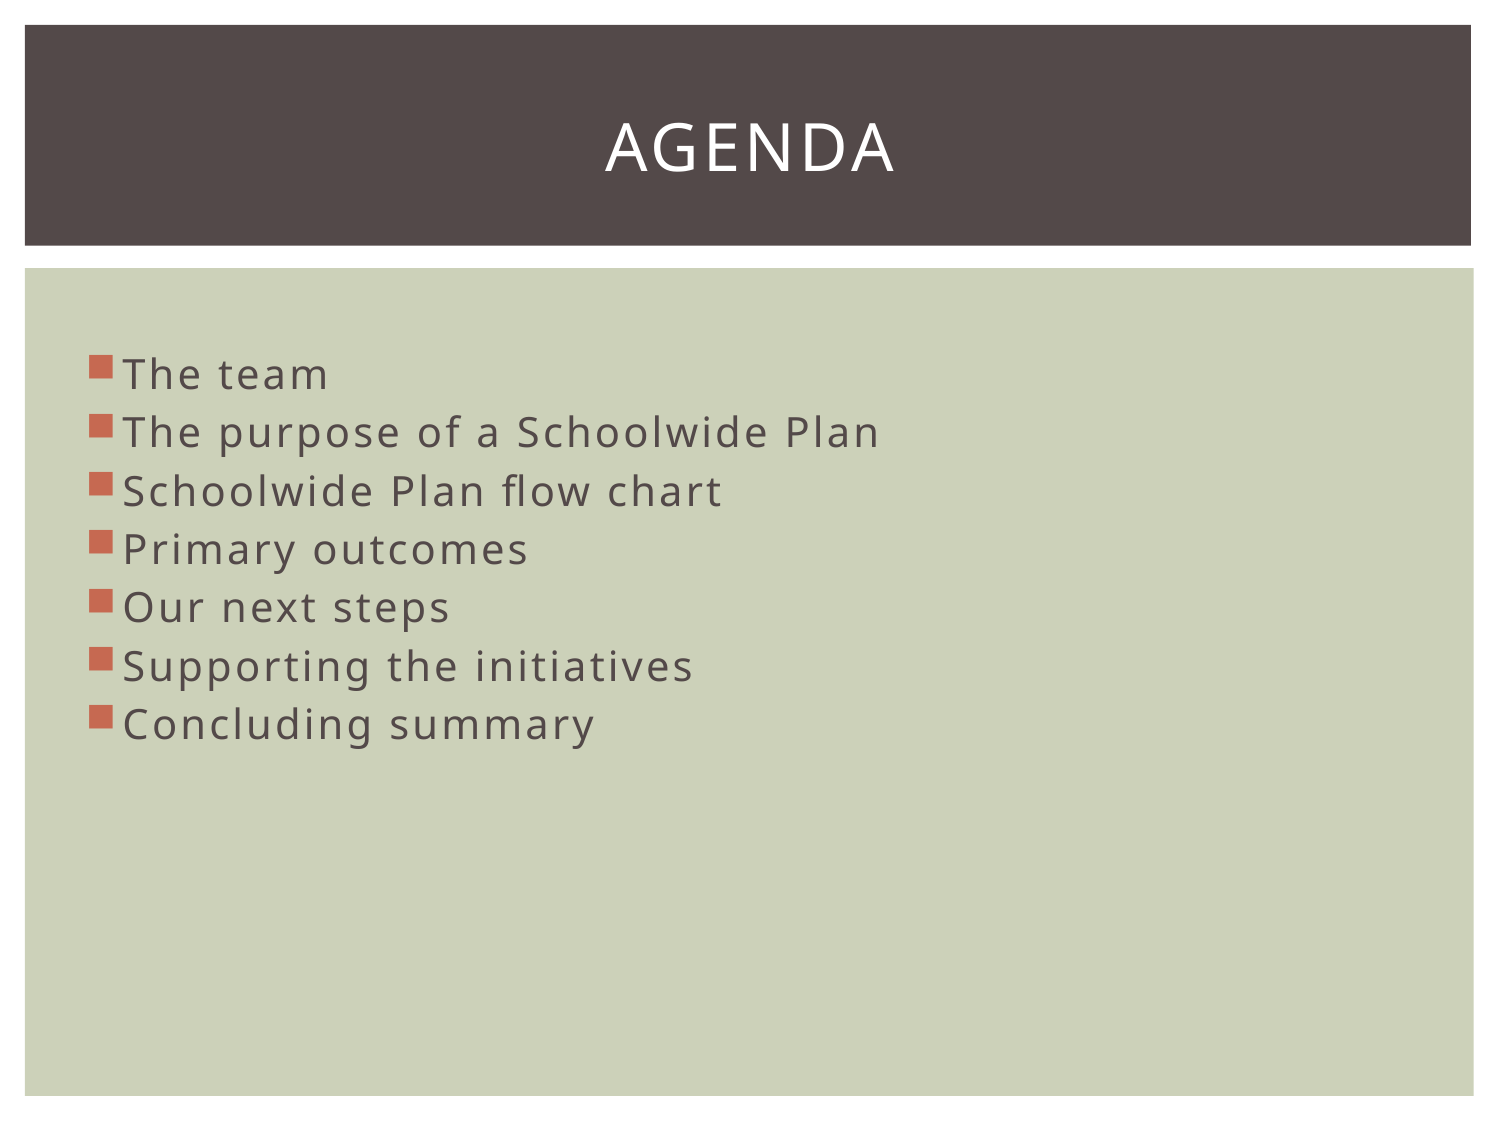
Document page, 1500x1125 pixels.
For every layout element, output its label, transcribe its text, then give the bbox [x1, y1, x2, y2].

title AGenda [62, 58, 1438, 232]
list The team The purpose of a Schoolwide Plan Schoolwide Plan flow chart Primary outcomes Our next steps Supporting the initiatives Concluding summary [62, 281, 1442, 1005]
